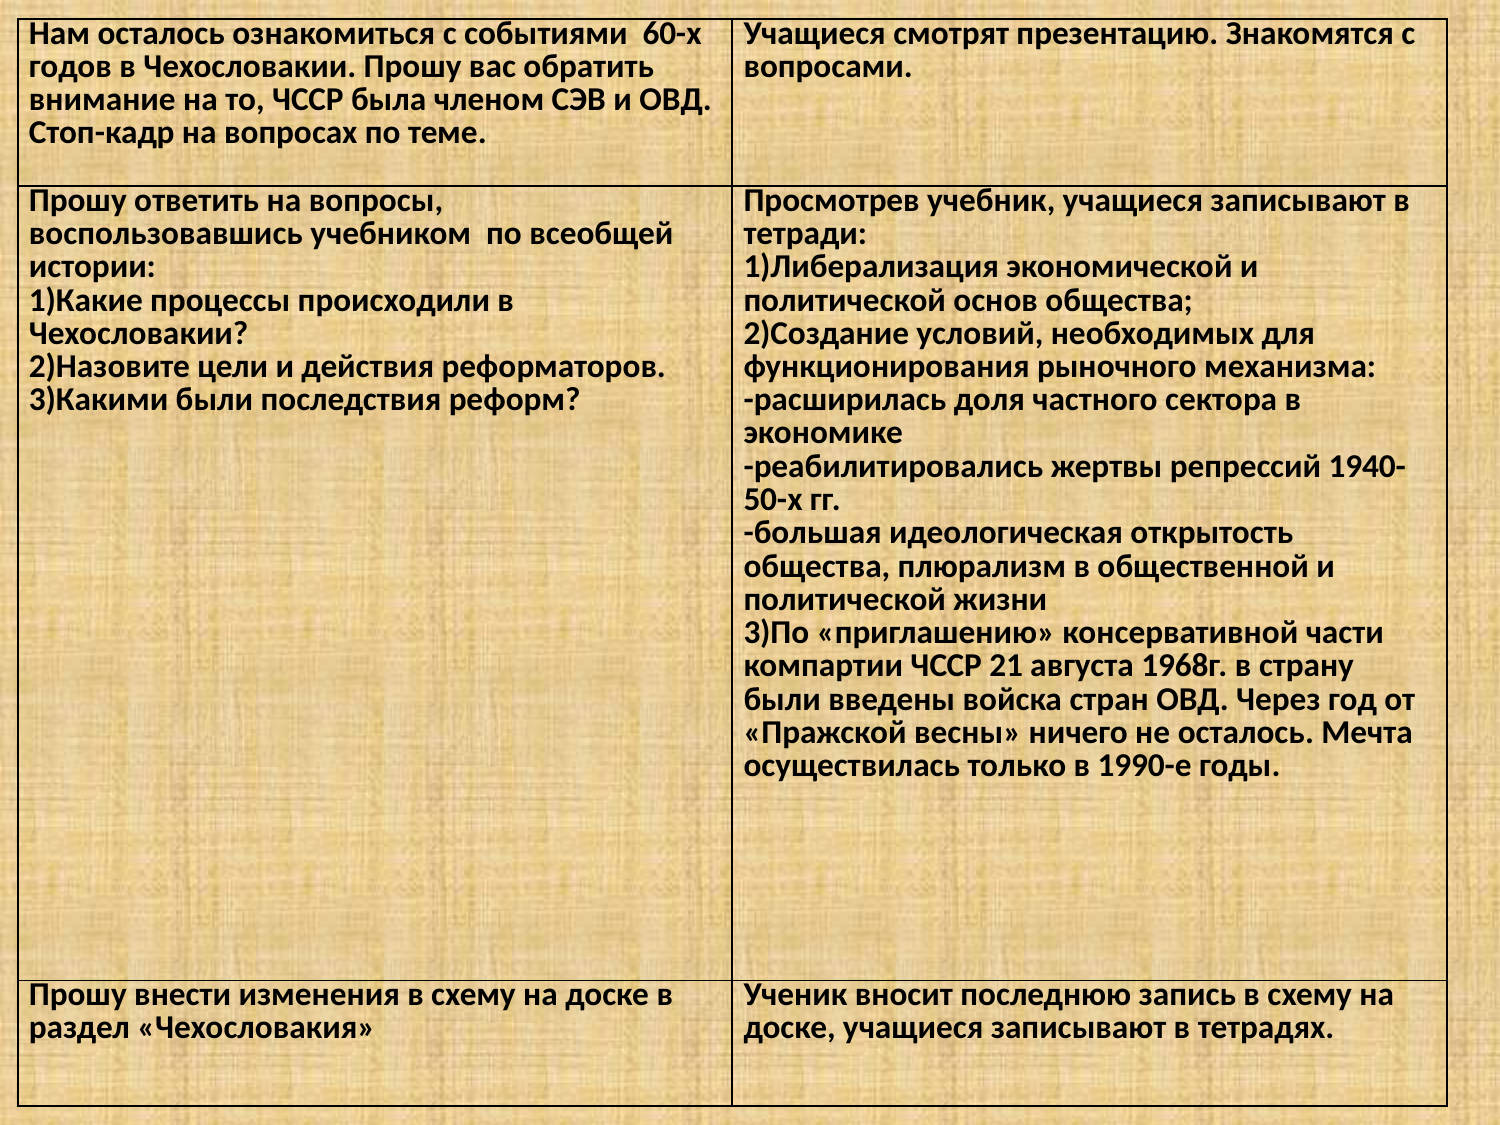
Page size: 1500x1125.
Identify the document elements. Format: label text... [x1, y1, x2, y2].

table_header Нам осталось ознакомиться с событиями 60-х годов в Чехословакии. Прошу вас обратить внимание на то, ЧССР была членом СЭВ и ОВД. Стоп-кадр на вопросах по теме. [19, 20, 731, 185]
table_cell Просмотрев учебник, учащиеся записывают в тетради: 1)Либерализация экономической и политической основ общества; 2)Создание условий, необходимых для функционирования рыночного механизма: -расширилась доля частного сектора в экономике -реабилитировались жертвы репрессий 1940-50-х гг. -большая идеологическая открытость общества, плюрализм в общественной и политической жизни 3)По «приглашению» консервативной части компартии ЧССР 21 августа 1968г. в страну были введены войска стран ОВД. Через год от «Пражской весны» ничего не осталось. Мечта осуществилась только в 1990-е годы. [733, 187, 1446, 980]
table_cell Прошу ответить на вопросы, воспользовавшись учебником по всеобщей истории: 1)Какие процессы происходили в Чехословакии? 2)Назовите цели и действия реформаторов. 3)Какими были последствия реформ? [19, 187, 731, 980]
table_cell Ученик вносит последнюю запись в схему на доске, учащиеся записывают в тетрадях. [733, 981, 1446, 1105]
table_cell Прошу внести изменения в схему на доске в раздел «Чехословакия» [19, 981, 731, 1105]
picture [0, 0, 1500, 1125]
table_header Учащиеся смотрят презентацию. Знакомятся с вопросами. [733, 20, 1446, 185]
